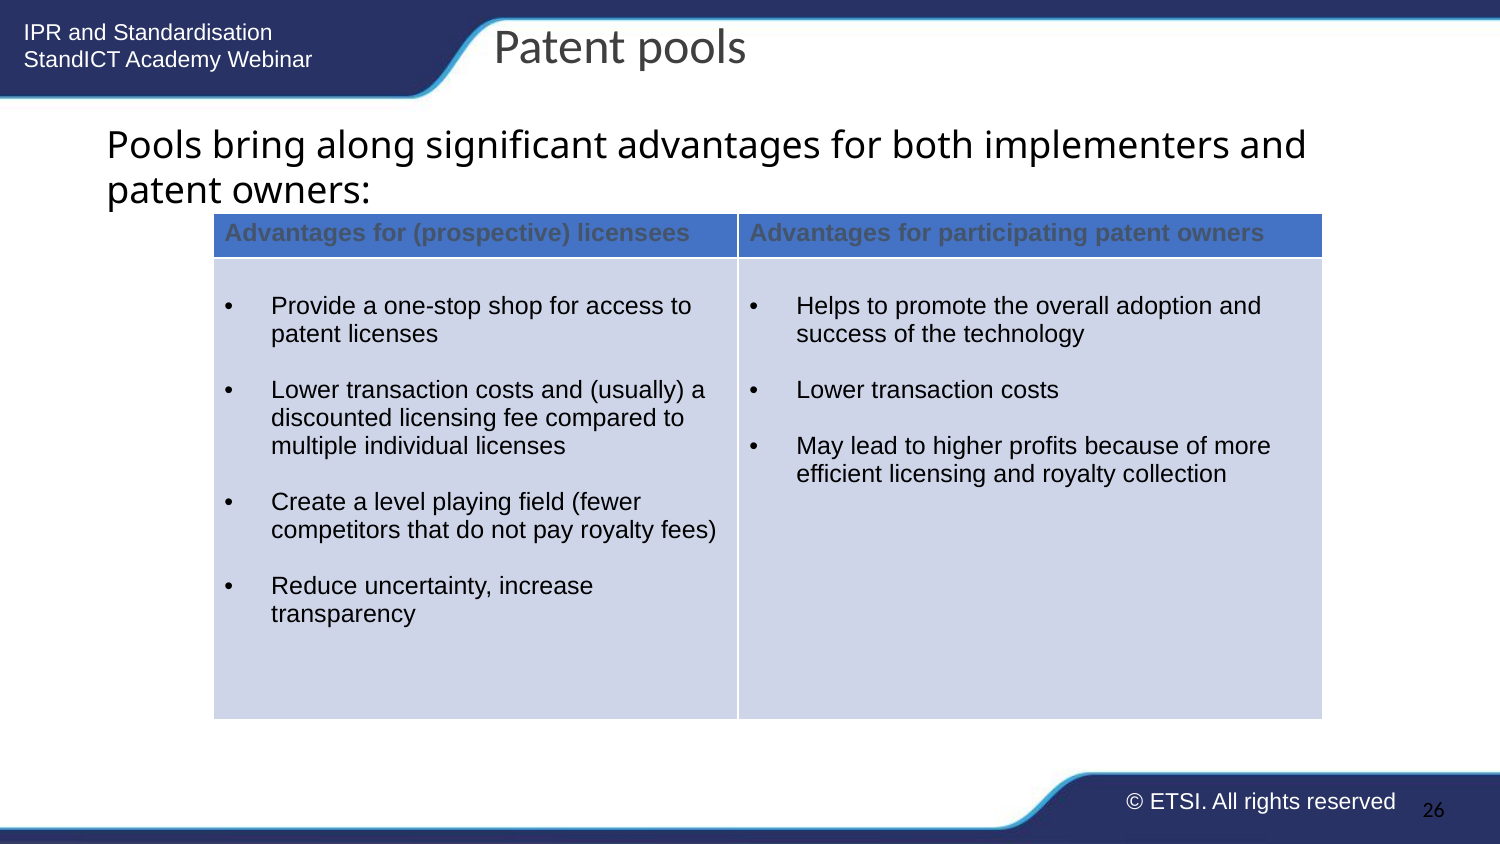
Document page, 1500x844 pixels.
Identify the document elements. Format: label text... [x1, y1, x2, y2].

text_box © ETSI. All rights reserved [1111, 779, 1415, 822]
picture [0, 0, 1500, 844]
text_box Patent pools [482, 21, 1293, 115]
text_box Pools bring along significant advantages for both implementers and patent owners: [53, 115, 1435, 765]
